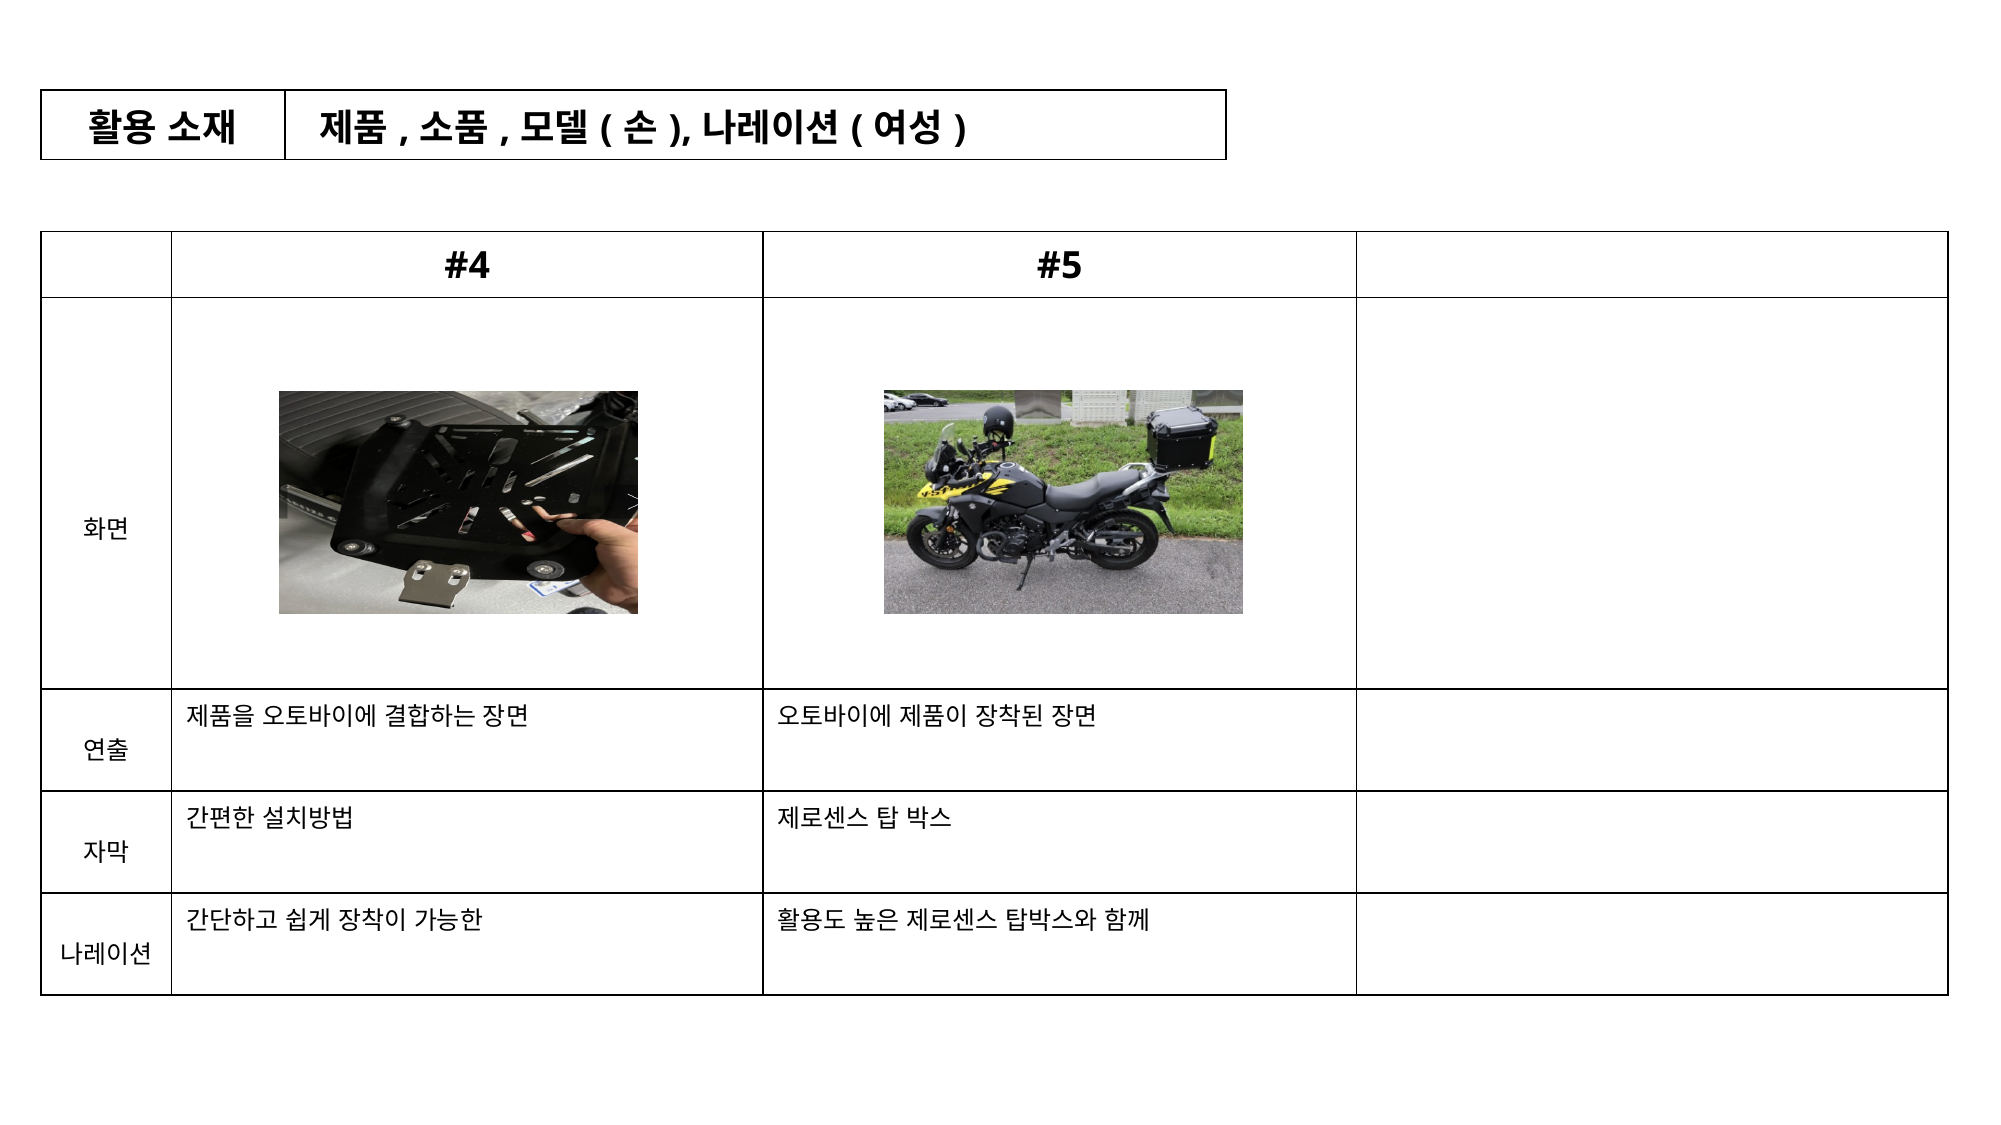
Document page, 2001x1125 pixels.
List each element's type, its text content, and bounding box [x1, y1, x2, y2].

table_cell [172, 298, 762, 688]
table_cell 간편한 설치방법 [172, 792, 762, 892]
table_cell 제로센스 탑 박스 [764, 792, 1356, 892]
table_cell [1357, 690, 1947, 790]
table_cell [1357, 894, 1947, 994]
table_header [1357, 232, 1947, 297]
table_cell [1357, 298, 1947, 688]
table_cell 나레이션 [42, 894, 171, 994]
table_cell [764, 298, 1356, 688]
table_cell 활용도 높은 제로센스 탑박스와 함께 [764, 894, 1356, 994]
table_cell 간단하고 쉽게 장착이 가능한 [172, 894, 762, 994]
table_cell 화면 [42, 298, 171, 688]
table_cell 오토바이에 제품이 장착된 장면 [764, 690, 1356, 790]
table_cell 자막 [42, 792, 171, 892]
table_header #4 [172, 232, 762, 297]
table_header 활용 소재 [42, 91, 284, 159]
table_cell 연출 [42, 690, 171, 790]
table_header [42, 232, 171, 297]
table_cell 제품을 오토바이에 결합하는 장면 [172, 690, 762, 790]
table_cell [1357, 792, 1947, 892]
table_header 제품,소품,모델(손),나레이션(여성) [286, 91, 1225, 159]
picture [279, 391, 638, 614]
table_header #5 [764, 232, 1356, 297]
picture [884, 390, 1243, 614]
